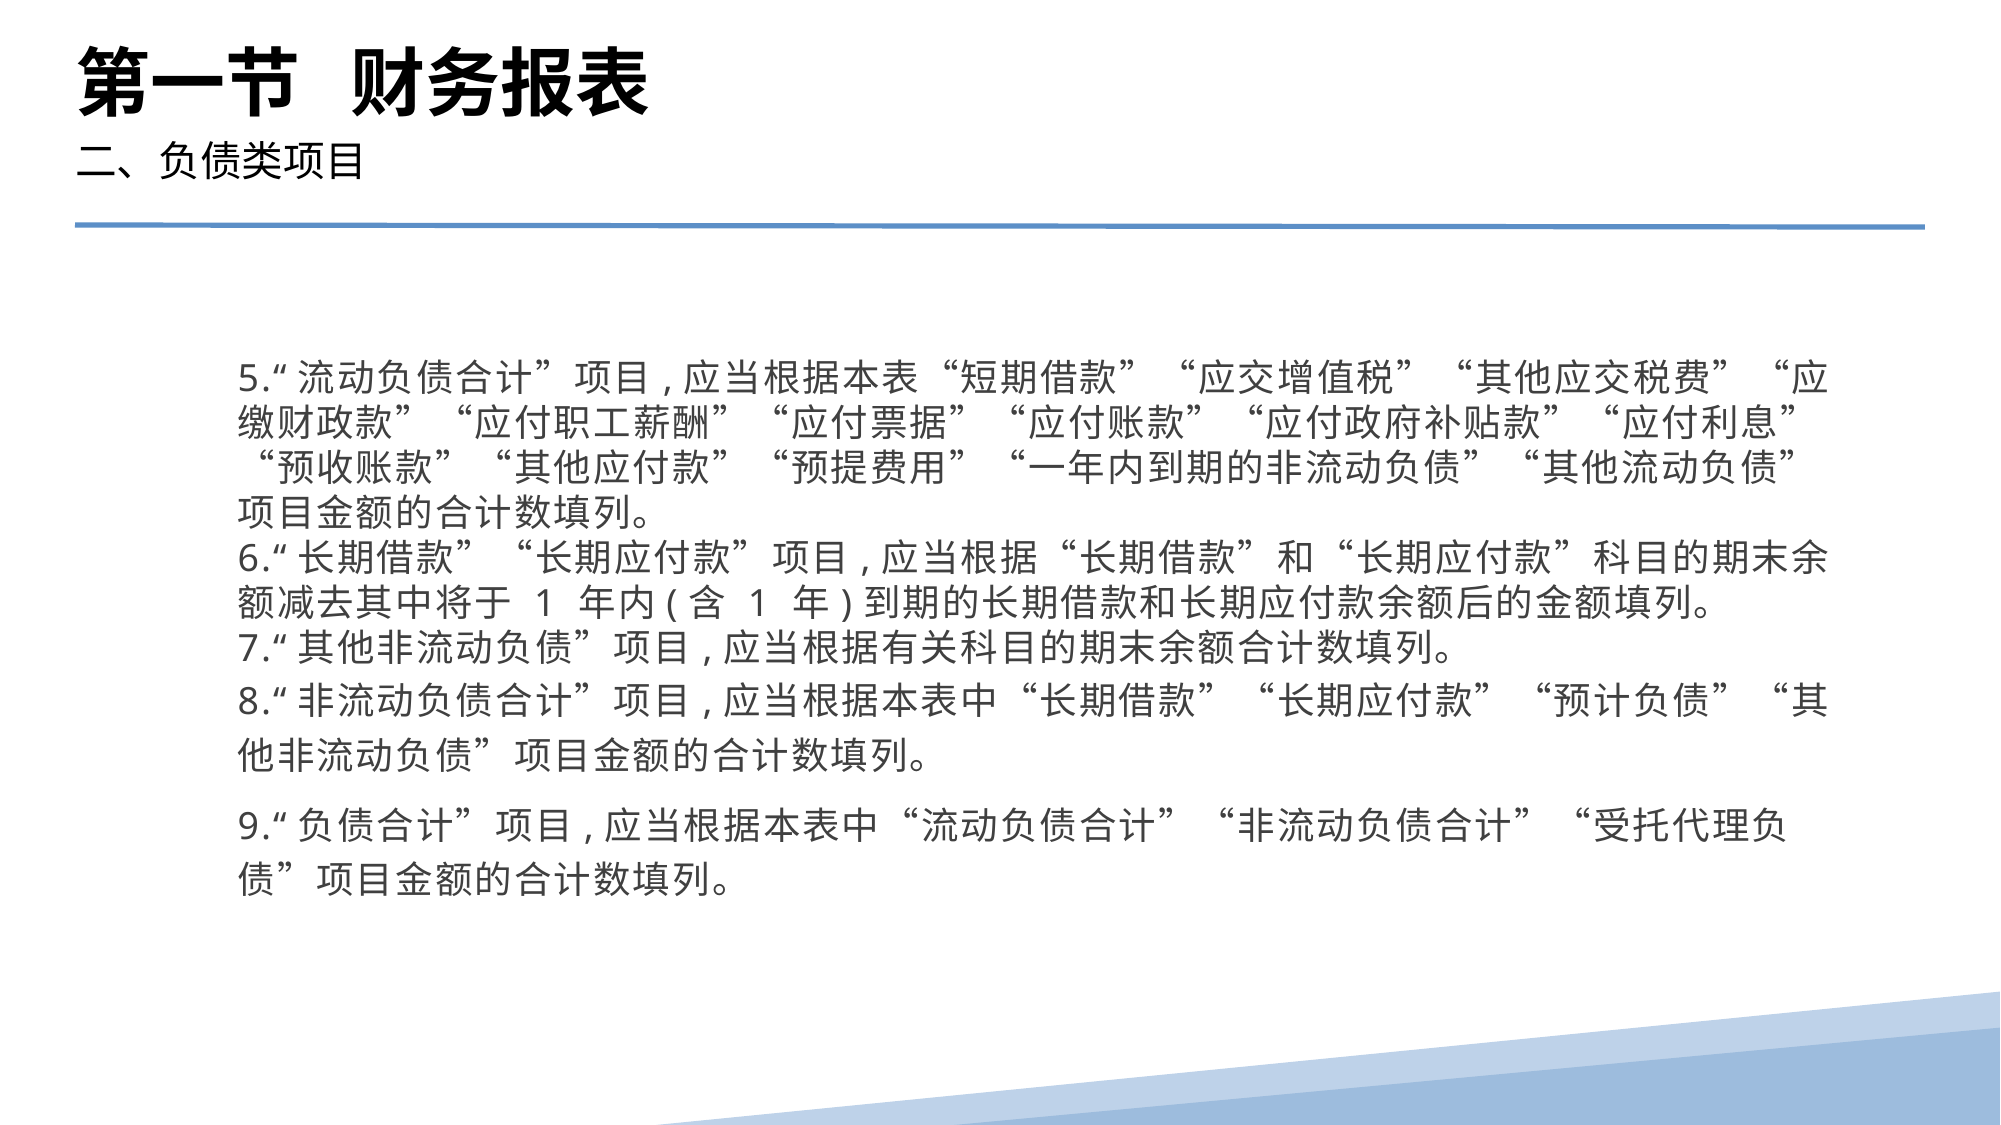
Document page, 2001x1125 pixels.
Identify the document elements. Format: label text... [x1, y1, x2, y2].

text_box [74, 224, 1925, 228]
text_box 二、负债类项目 [75, 124, 1925, 200]
text_box 第一节 财务报表 [75, 24, 1925, 124]
text_box 5.“流动负债合计”项目,应当根据本表“短期借款”“应交增值税”“其他应交税费”“应缴财政款”“应付职工薪酬”“应付票据”“应付账款”“应付政府补贴款”“应付利息”“预收账款”“其他应付款”“预提费用”“一年内到期的非流动负债”“其他流动负债”项目金额的合计数填列。 6.“长期借款”“长期应付款”项目,应当根据“长期借款”和“长期应付款”科目的期末余额减去其中将于 1 年内(含 1 年)到期的长期借款和长期应付款余额后的金额填列。 7.“其他非流动负债”项目,应当根据有关科目的期末余额合计数填列。 8.“非流动负债合计”项目,应当根据本表中“长期借款”“长期应付款”“预计负债”“其他非流动负债”项目金额的合计数填列。 9.“负债合计”项目,应当根据本表中“流动负债合计”“非流动负债合计”“受托代理负债”项目金额的合计数填列。 [227, 228, 1844, 1028]
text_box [656, 991, 2000, 1125]
